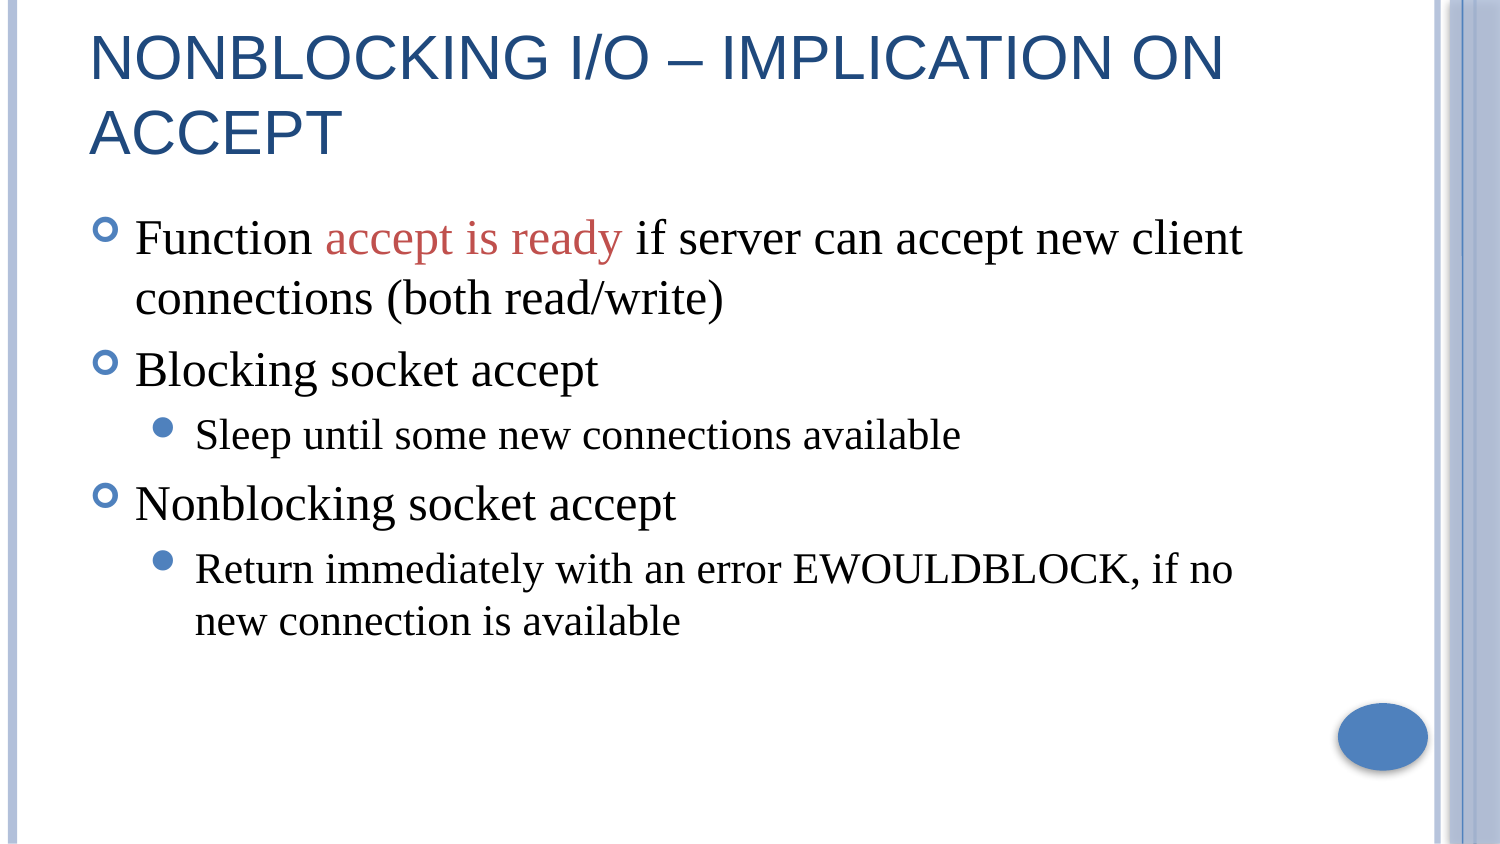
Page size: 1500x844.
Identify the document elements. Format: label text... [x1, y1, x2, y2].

list Function accept is ready if server can accept new client connections (both read/write) Blocking socket accept Sleep until some new connections available Nonblocking socket accept Return immediately with an error EWOULDBLOCK, if no new connection is available [75, 196, 1300, 797]
title Nonblocking I/O – Implication on Accept [75, 33, 1300, 175]
